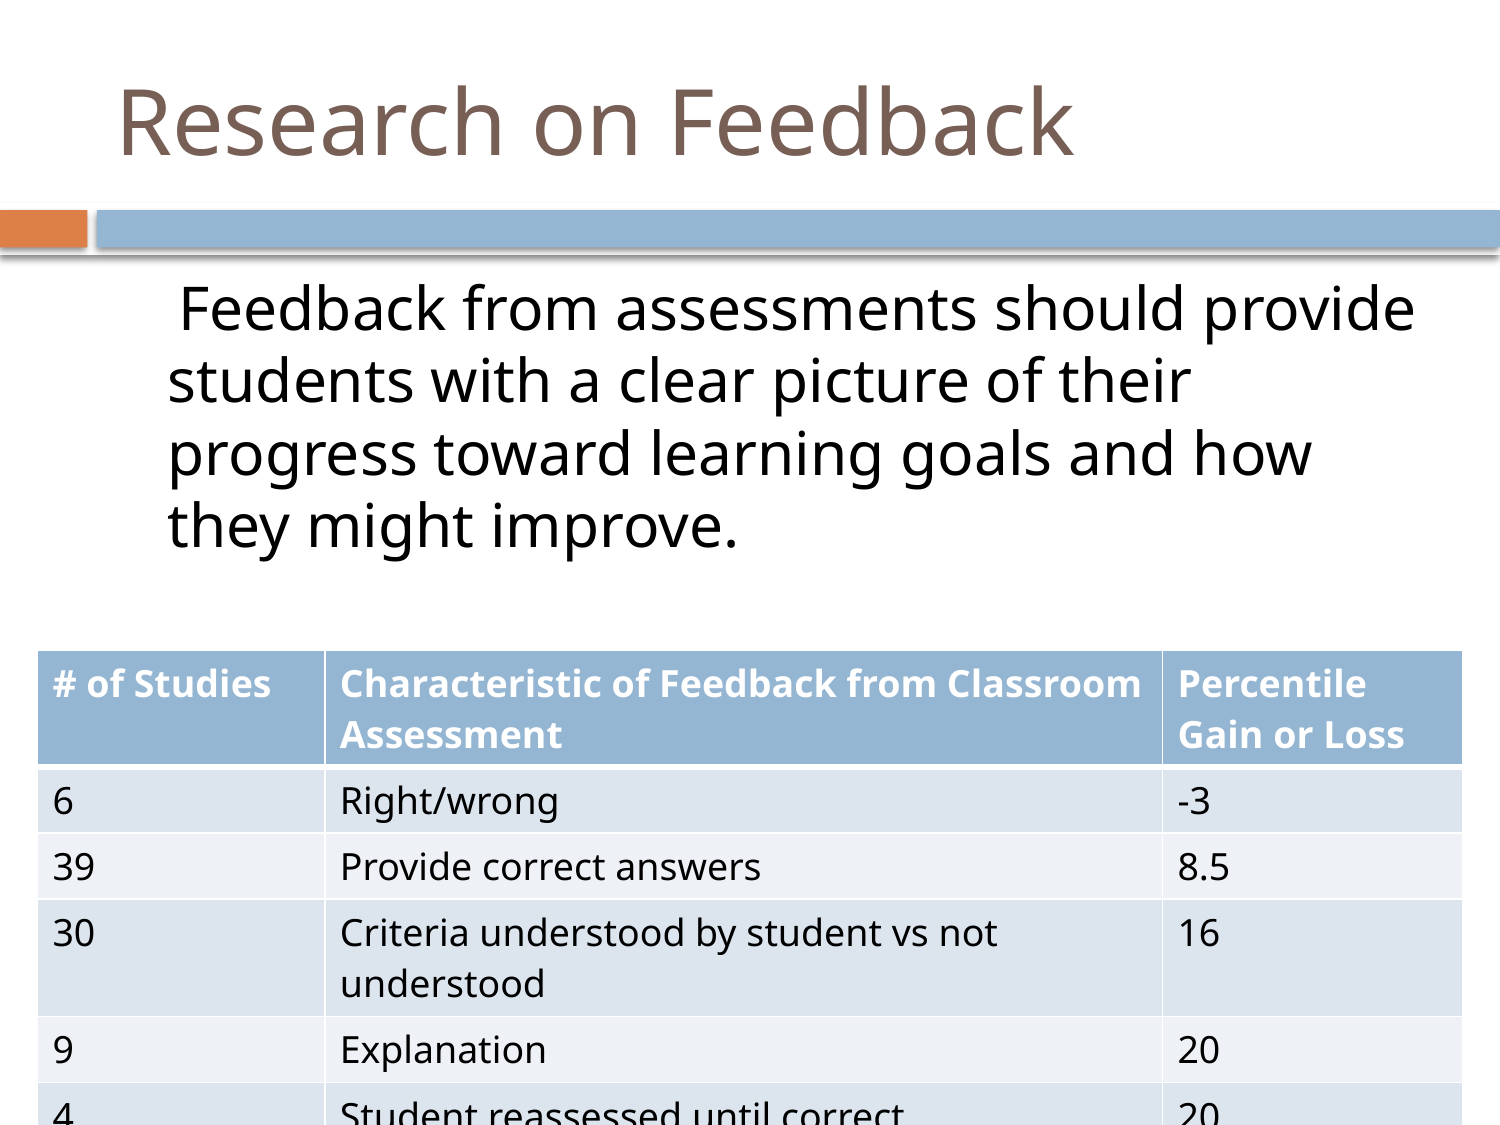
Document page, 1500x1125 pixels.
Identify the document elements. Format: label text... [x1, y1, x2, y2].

table_cell Student reassessed until correct [326, 1083, 1162, 1125]
list Feedback from assessments should provide students with a clear picture of their progress toward learning goals and how they might improve. [100, 262, 1438, 649]
table_cell Right/wrong [326, 770, 1162, 832]
table_cell Explanation [326, 1017, 1162, 1082]
table_cell 16 [1163, 900, 1462, 1016]
table_cell 39 [38, 834, 324, 898]
table_cell -3 [1163, 770, 1462, 832]
table_cell Provide correct answers [326, 834, 1162, 898]
table_header Percentile Gain or Loss [1163, 651, 1462, 764]
table_cell 30 [38, 900, 324, 1016]
table_cell 9 [38, 1017, 324, 1082]
table_cell 6 [38, 770, 324, 832]
table_cell 8.5 [1163, 834, 1462, 898]
table_cell 20 [1163, 1017, 1462, 1082]
table_cell 20 [1163, 1083, 1462, 1125]
title Research on Feedback [100, 37, 1438, 200]
table_cell 4 [38, 1083, 324, 1125]
table_cell Criteria understood by student vs not understood [326, 900, 1162, 1016]
table_header # of Studies [38, 651, 324, 764]
table_header Characteristic of Feedback from Classroom Assessment [326, 651, 1162, 764]
